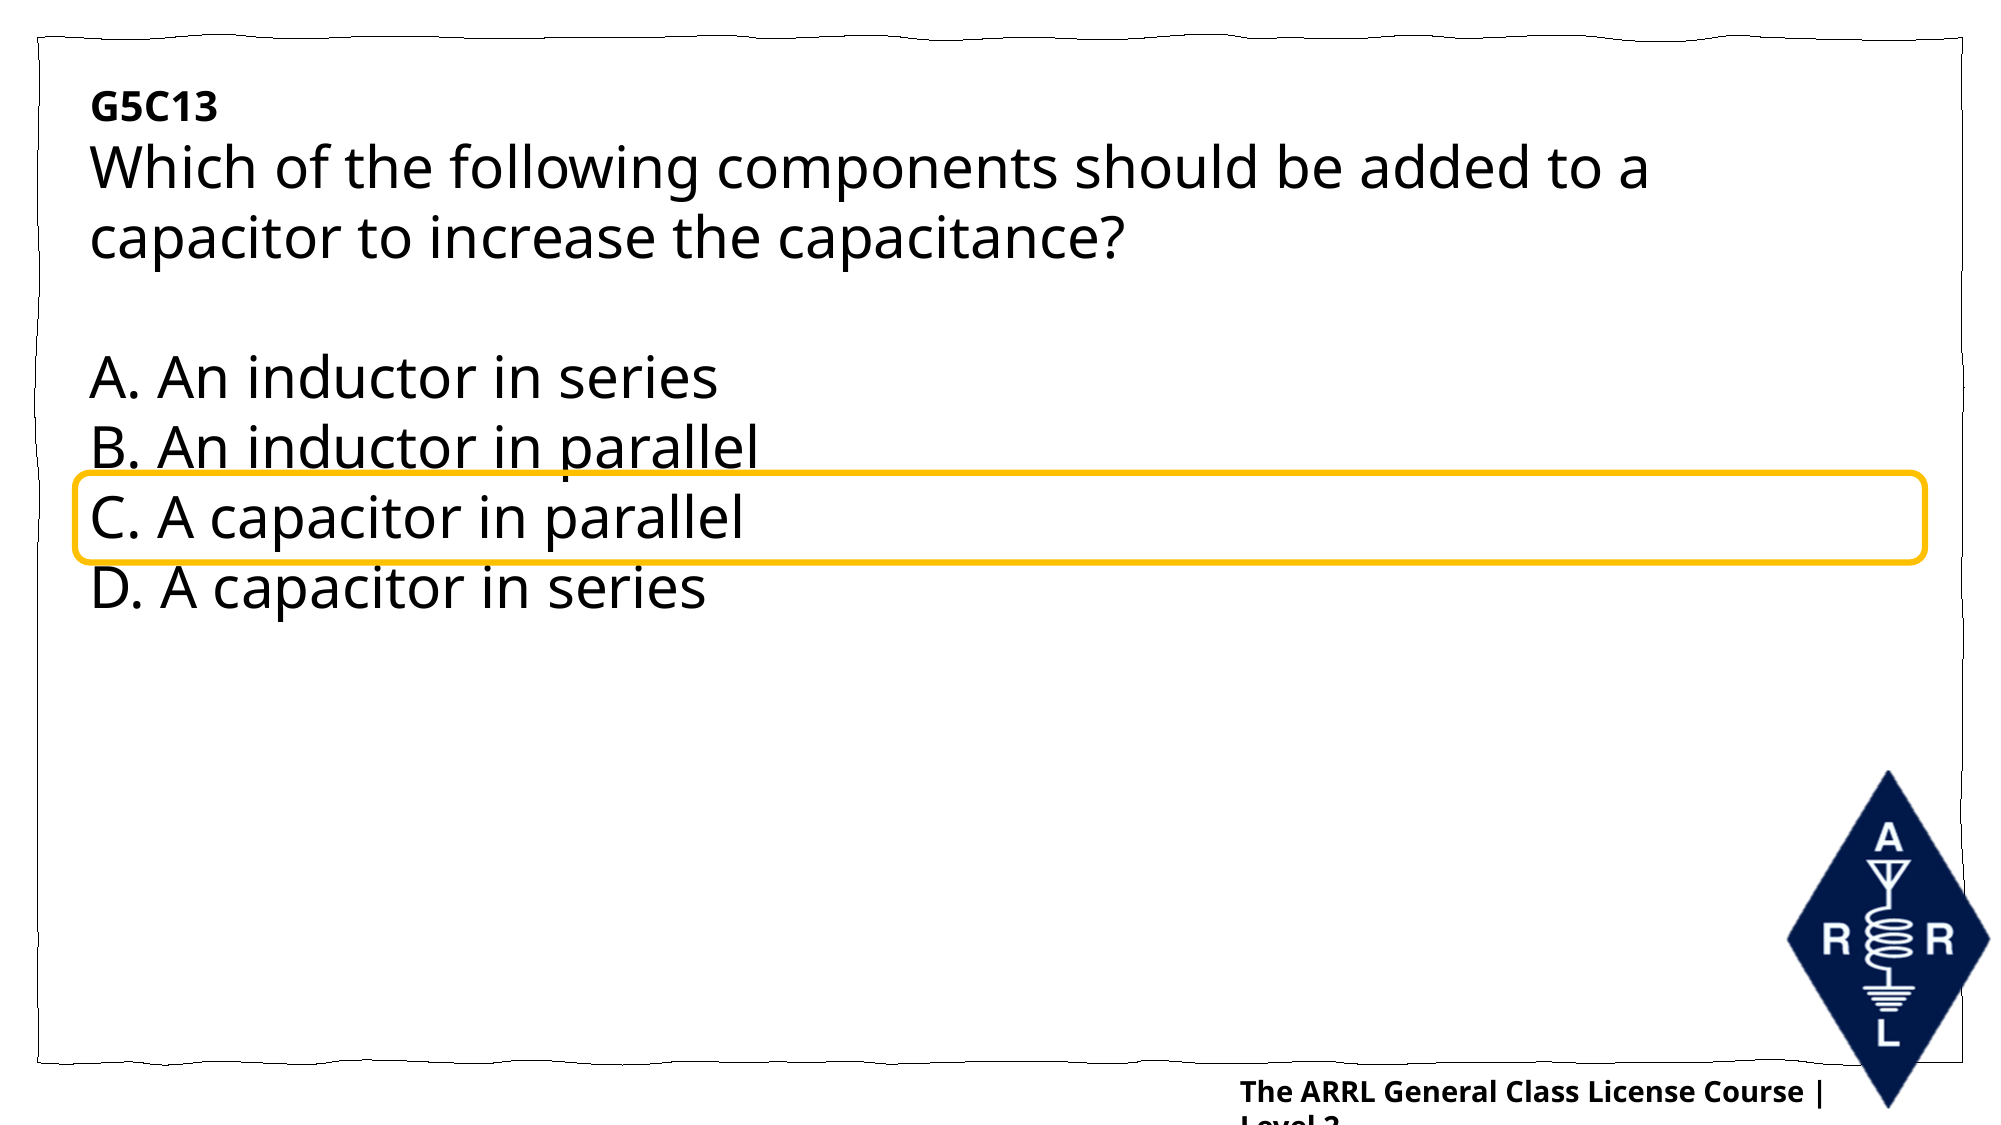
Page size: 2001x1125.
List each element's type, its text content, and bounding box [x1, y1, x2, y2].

text_box G5C13 Which of the following components should be added to a capacitor to increase the capacitance? A. An inductor in series B. An inductor in parallel C. A capacitor in parallel D. A capacitor in series [75, 72, 1850, 479]
text_box [73, 471, 1927, 564]
text_box G5C13 Which of the following components should be added to a capacitor to increase the capacitance? A. An inductor in series B. An inductor in parallel C. A capacitor in parallel D. A capacitor in series [75, 556, 1850, 628]
picture [1773, 752, 1999, 1125]
